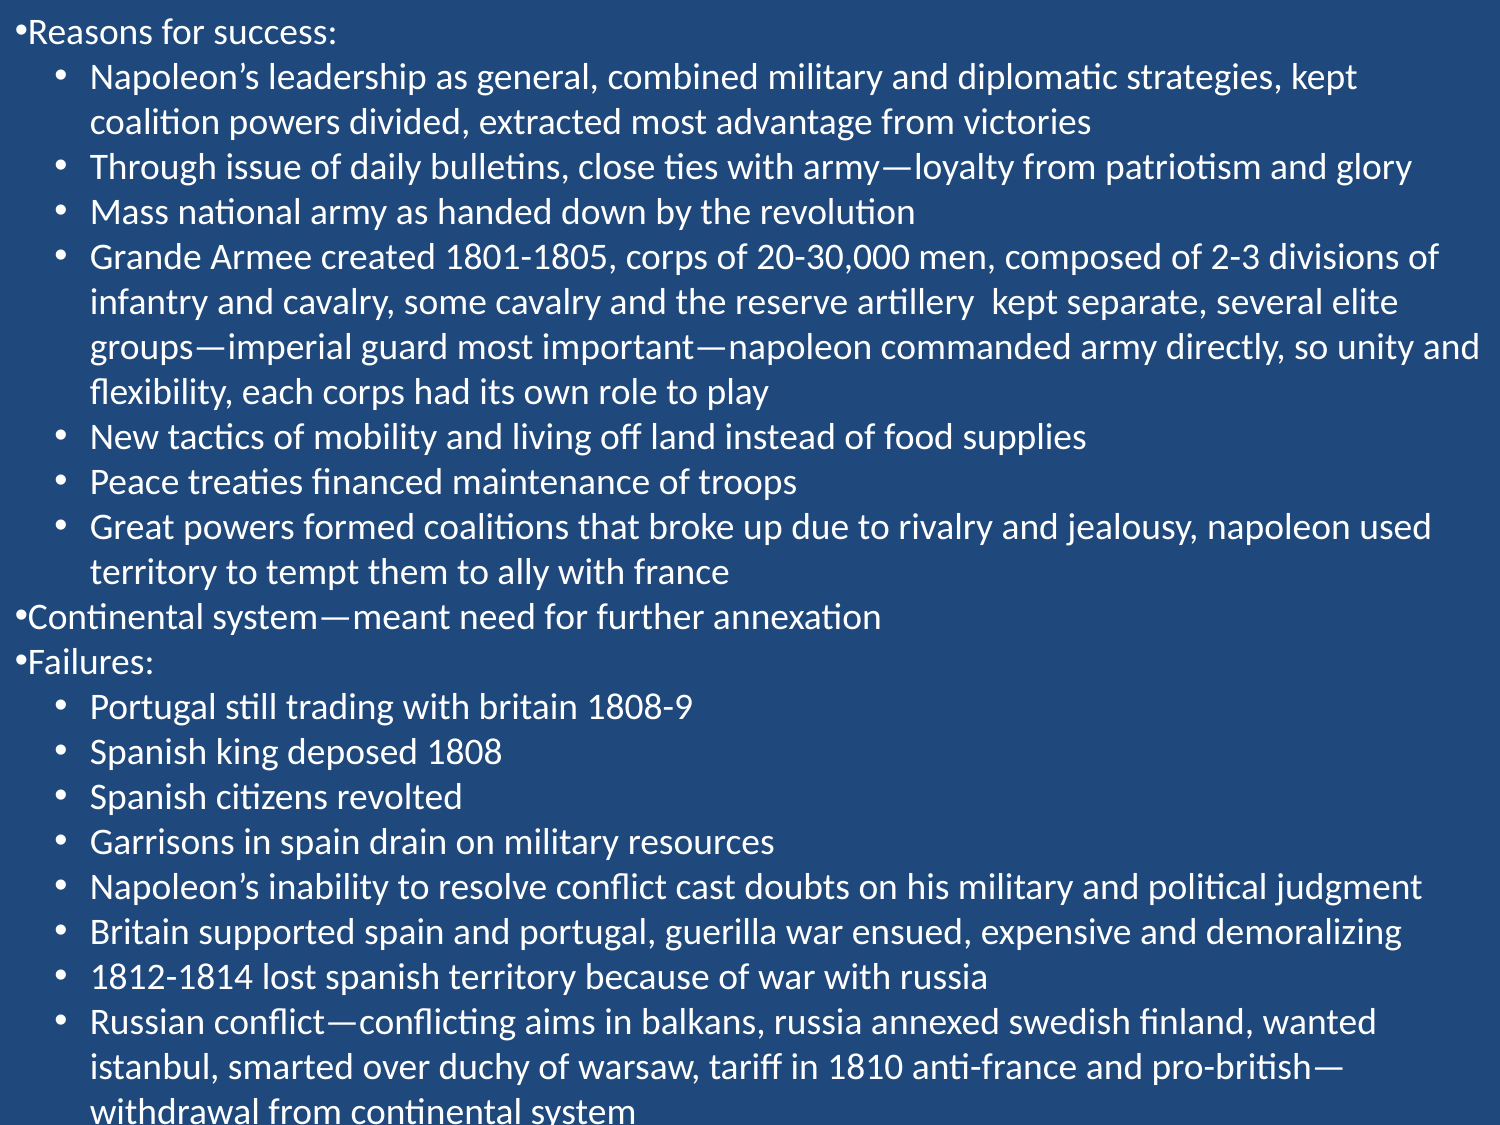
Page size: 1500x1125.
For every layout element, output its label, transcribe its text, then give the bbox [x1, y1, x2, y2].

text_box Reasons for success: Napoleon’s leadership as general, combined military and diplomatic strategies, kept coalition powers divided, extracted most advantage from victories Through issue of daily bulletins, close ties with army—loyalty from patriotism and glory Mass national army as handed down by the revolution Grande Armee created 1801-1805, corps of 20-30,000 men, composed of 2-3 divisions of infantry and cavalry, some cavalry and the reserve artillery kept separate, several elite groups—imperial guard most important—napoleon commanded army directly, so unity and flexibility, each corps had its own role to play New tactics of mobility and living off land instead of food supplies Peace treaties financed maintenance of troops Great powers formed coalitions that broke up due to rivalry and jealousy, napoleon used territory to tempt them to ally with france Continental system—meant need for further annexation Failures: Portugal still trading with britain 1808-9 Spanish king deposed 1808 Spanish citizens revolted Garrisons in spain drain on military resources Napoleon’s inability to resolve conflict cast doubts on his military and political judgment Britain supported spain and portugal, guerilla war ensued, expensive and demoralizing 1812-1814 lost spanish territory because of war with russia Russian conflict—conflicting aims in balkans, russia annexed swedish finland, wanted istanbul, smarted over duchy of warsaw, tariff in 1810 anti-france and pro-british—withdrawal from continental system [0, 0, 1500, 1125]
